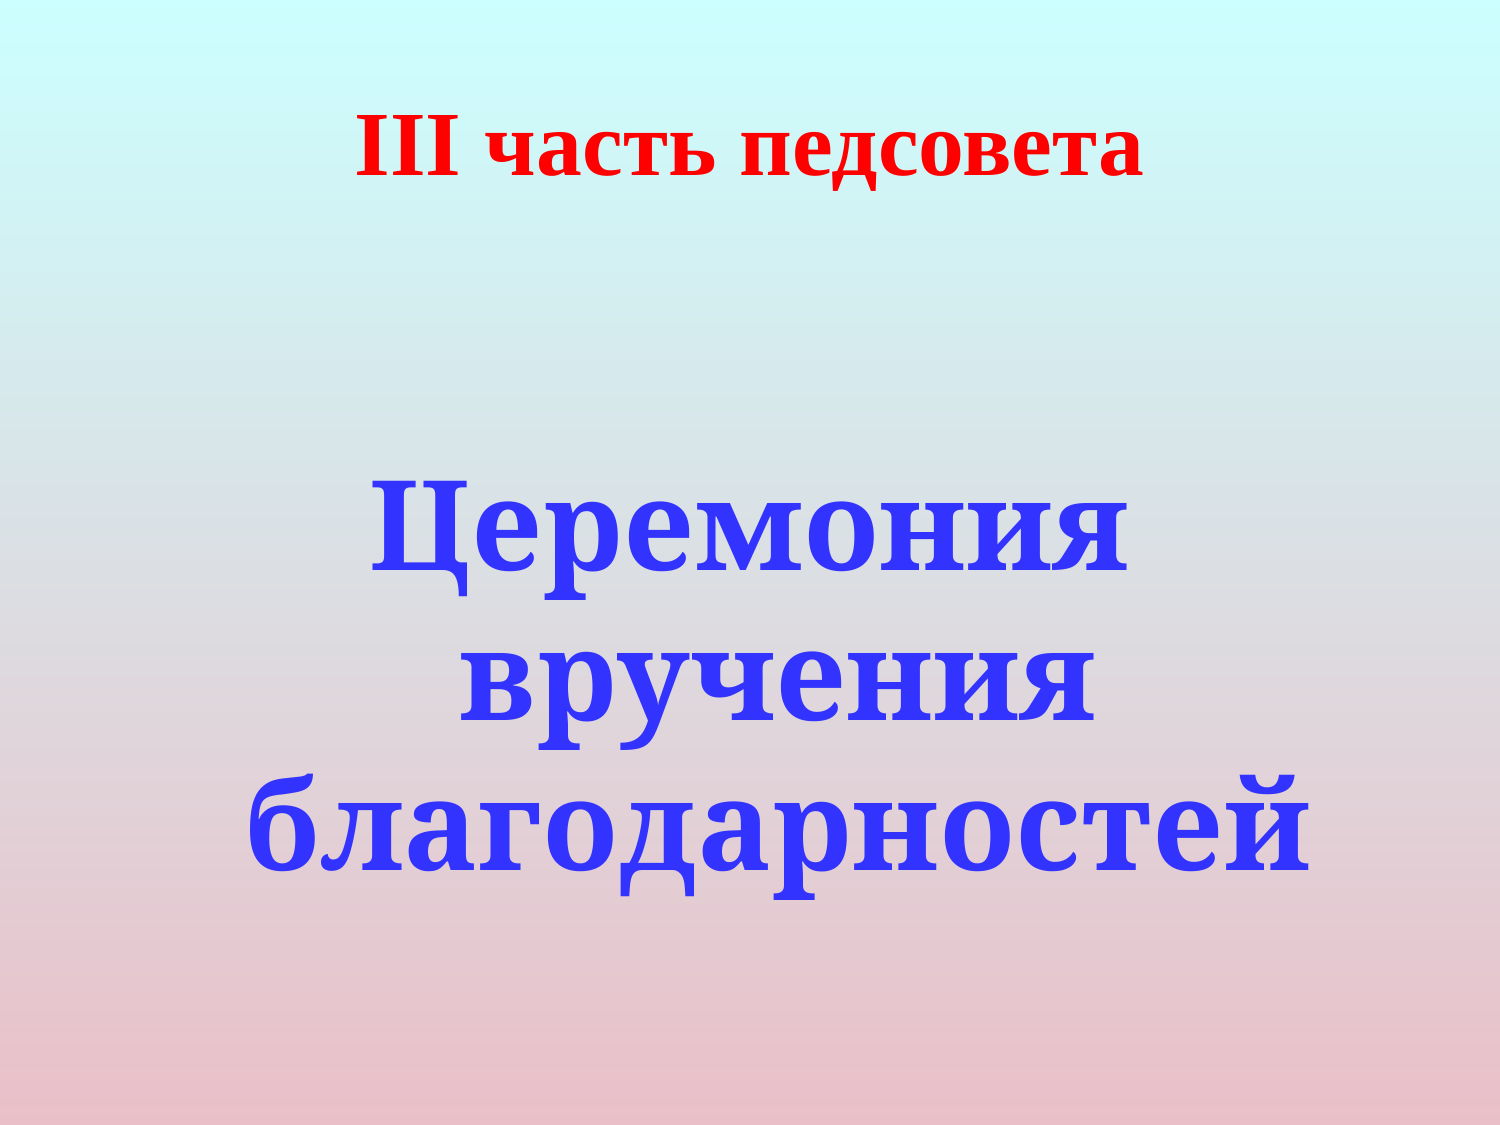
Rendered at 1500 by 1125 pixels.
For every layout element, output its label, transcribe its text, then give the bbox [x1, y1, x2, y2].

title III часть педсовета [75, 45, 1425, 233]
list Церемония вручения благодарностей [75, 262, 1425, 1005]
